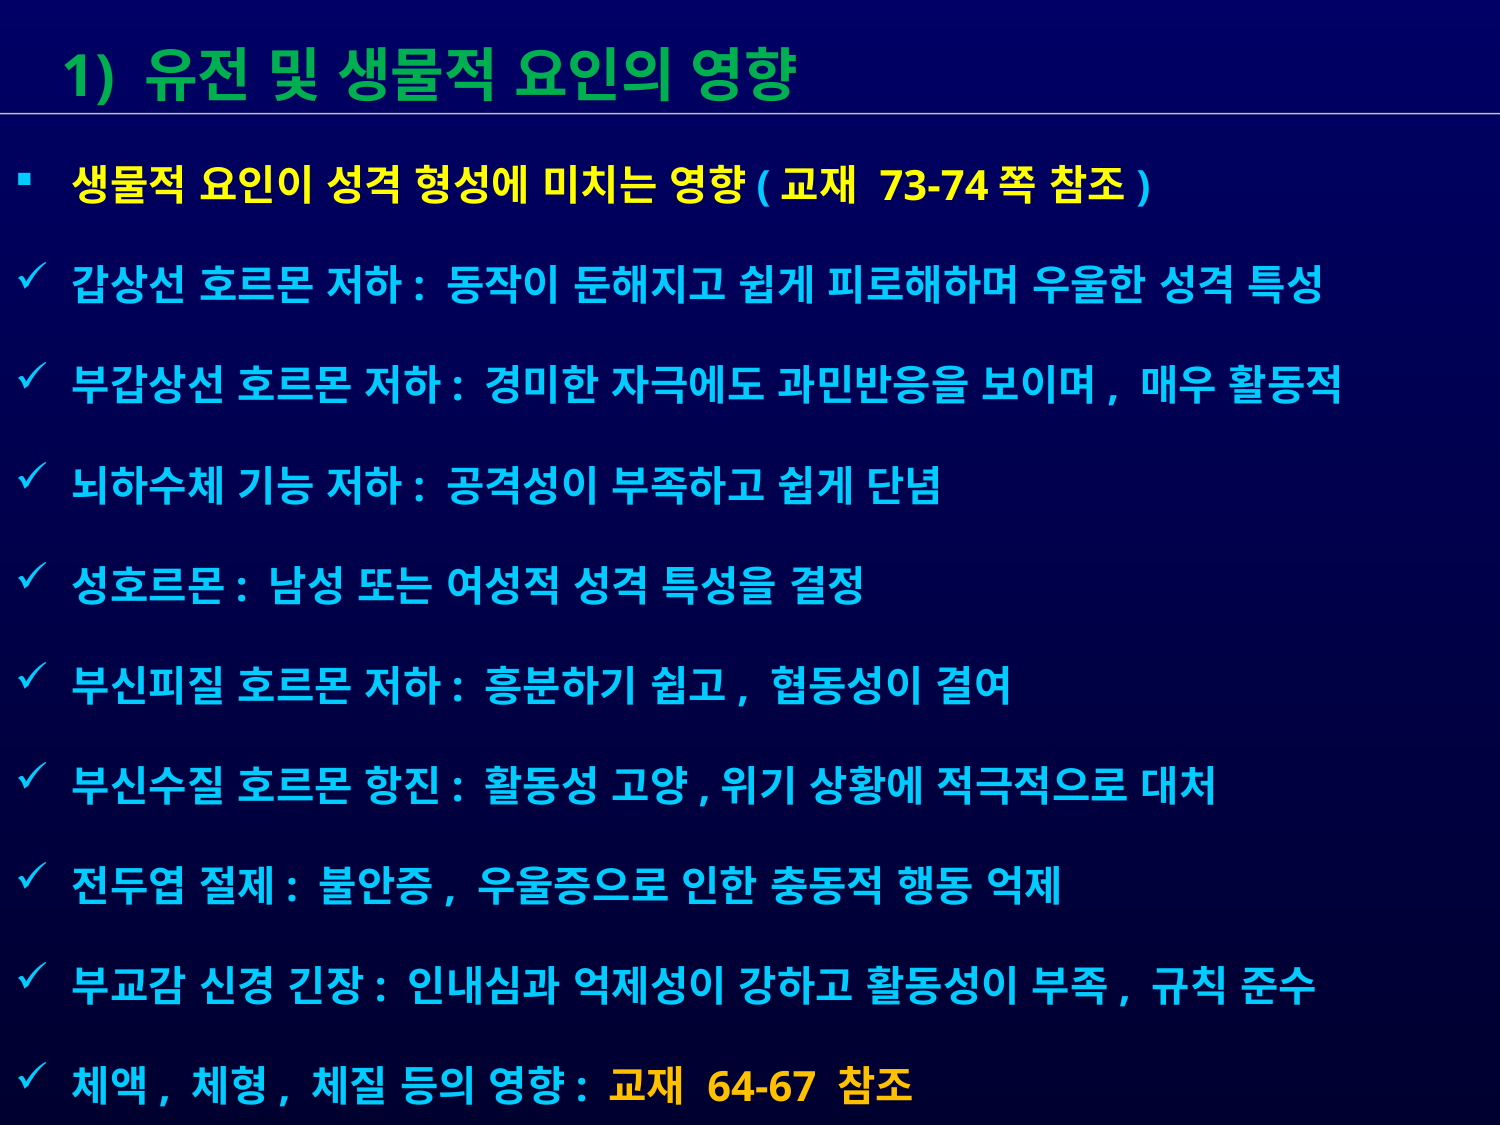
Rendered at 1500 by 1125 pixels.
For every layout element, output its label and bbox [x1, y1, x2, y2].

text_box [0, 30, 1500, 1125]
